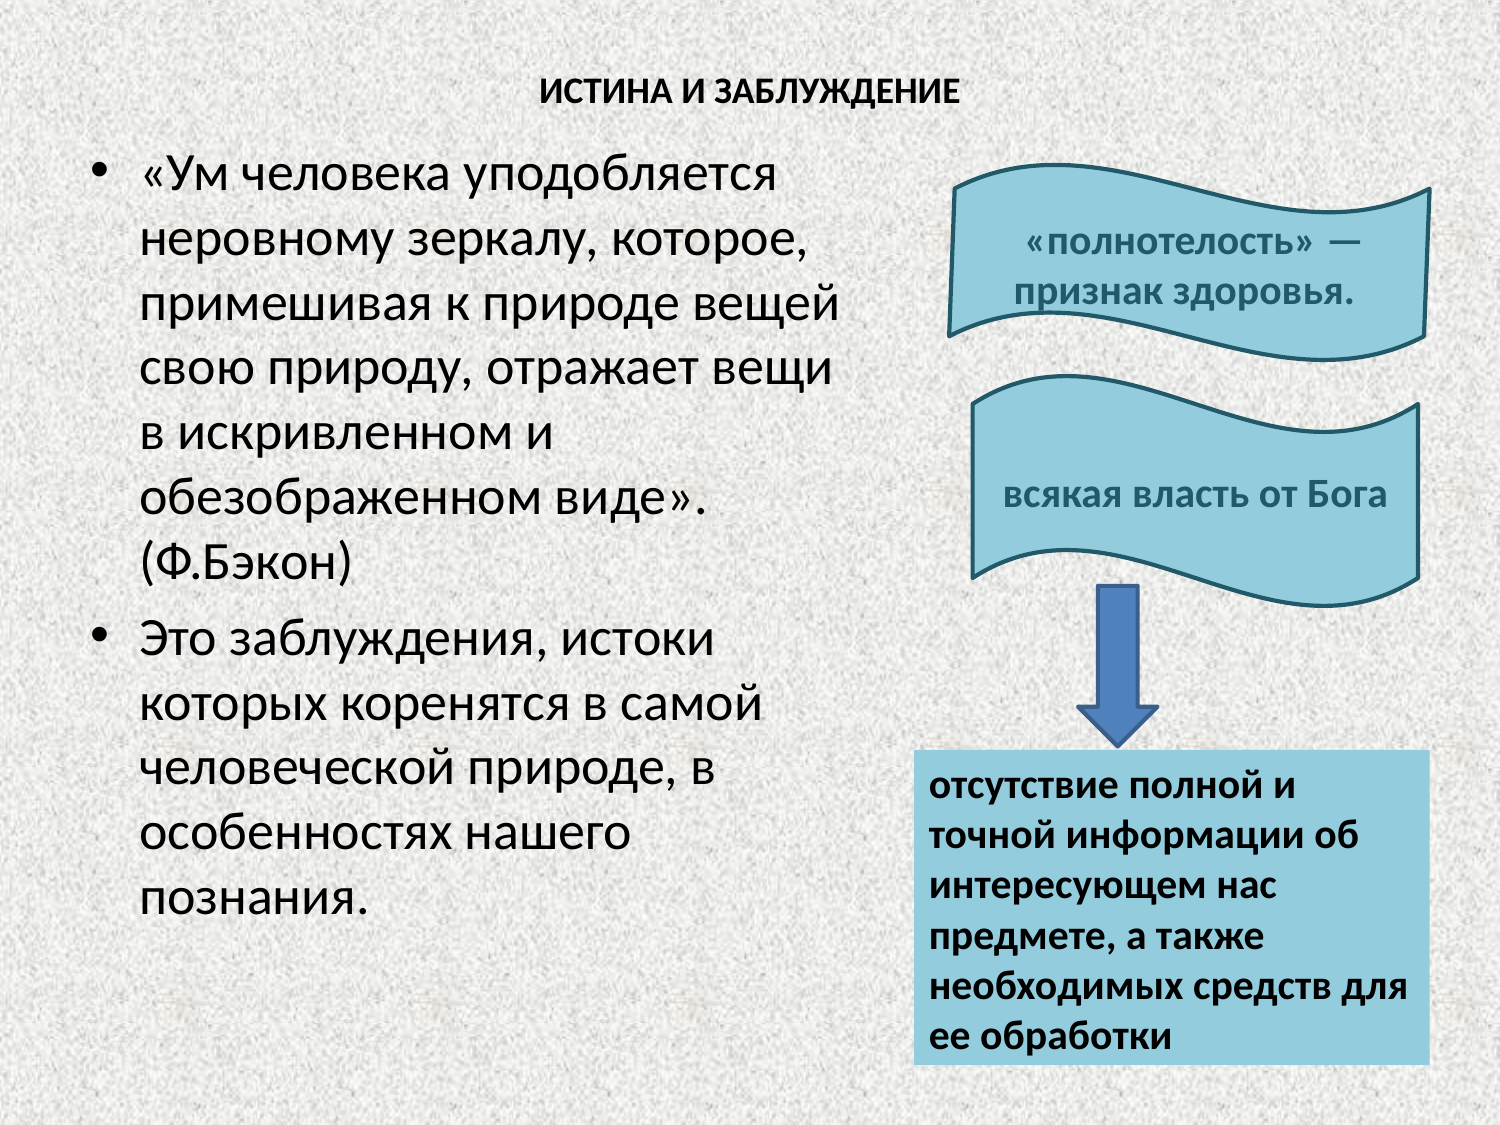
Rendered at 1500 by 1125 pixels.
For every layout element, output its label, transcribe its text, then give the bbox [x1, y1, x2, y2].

text_box [1076, 583, 1160, 749]
text_box отсутствие полной и точной информации об интересующем нас предмете, а также необходимых средств для ее обработки [914, 749, 1430, 1065]
title ИСТИНА И ЗАБЛУЖДЕНИЕ [75, 58, 1425, 164]
text_box всякая власть от Бога [970, 374, 1421, 608]
picture [0, 0, 1500, 1125]
text_box «полнотелость» — признак здоровья. [947, 162, 1432, 363]
list «Ум человека уподобляется неровному зеркалу, которое, примешивая к природе вещей свою природу, отражает вещи в искривленном и обезображенном виде».(Ф.Бэкон) Это заблуждения, истоки которых коренятся в самой человеческой природе, в особенностях нашего познания. [75, 128, 868, 1005]
